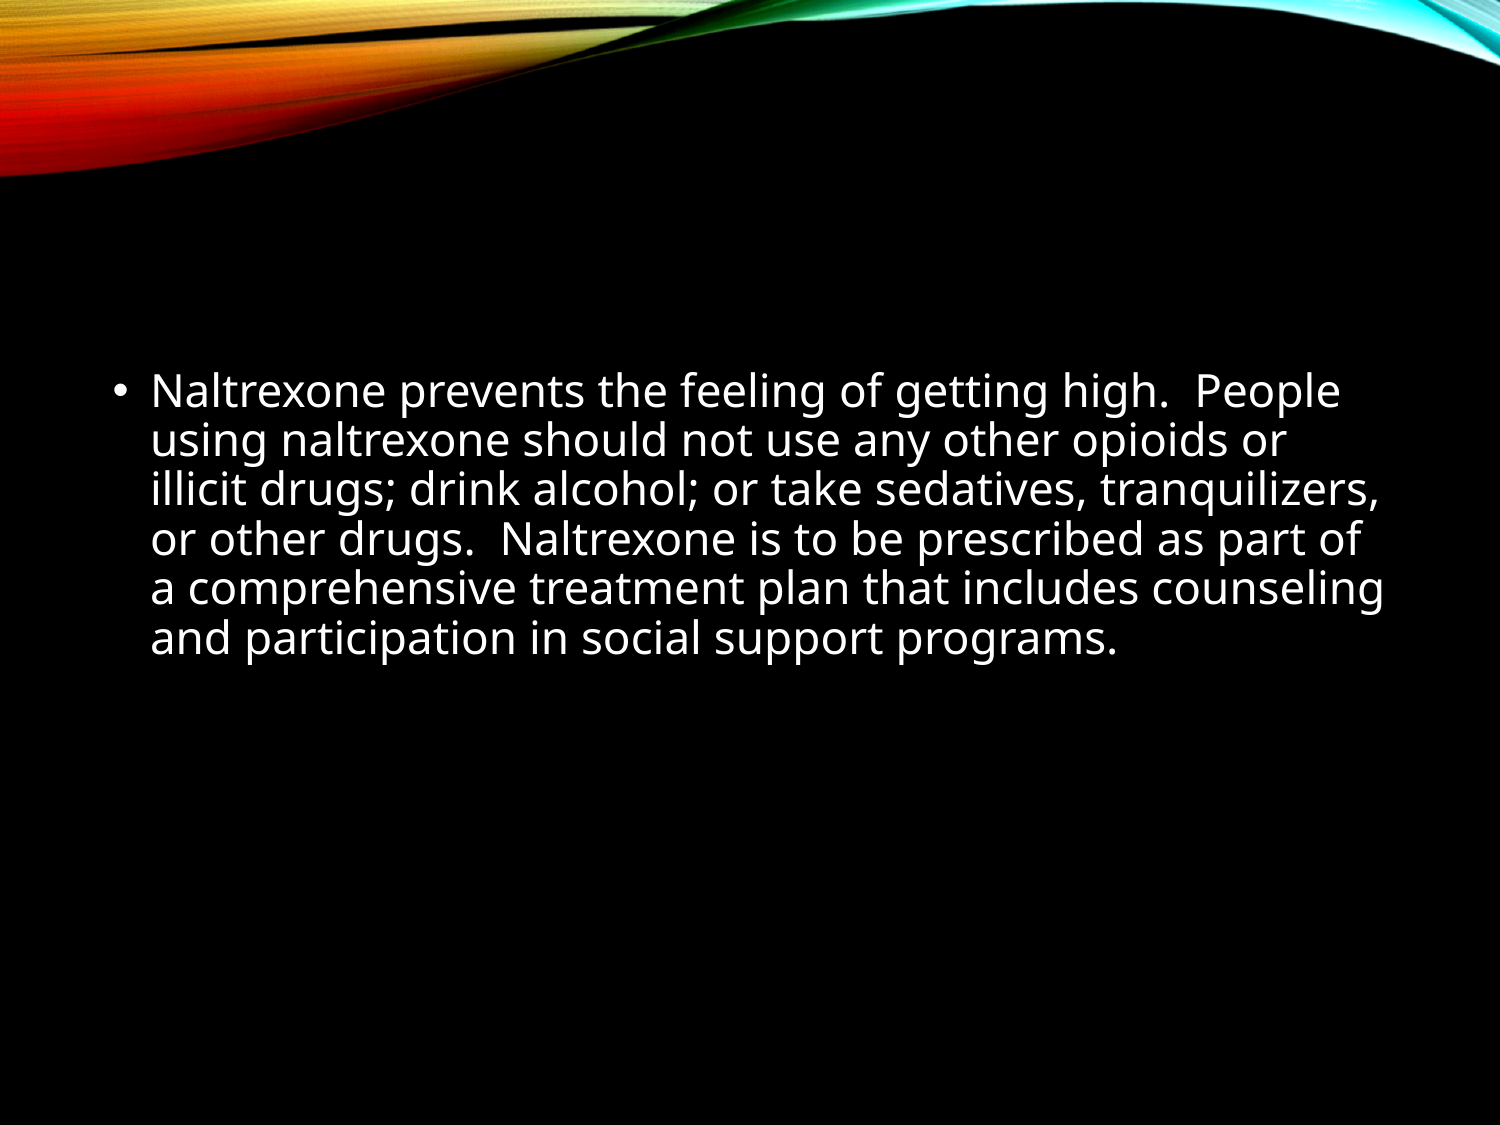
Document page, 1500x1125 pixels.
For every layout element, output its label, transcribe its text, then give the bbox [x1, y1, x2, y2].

list Naltrexone prevents the feeling of getting high. People using naltrexone should not use any other opioids or illicit drugs; drink alcohol; or take sedatives, tranquilizers, or other drugs. Naltrexone is to be prescribed as part of a comprehensive treatment plan that includes counseling and participation in social support programs. [97, 360, 1403, 1028]
picture [0, 0, 1500, 178]
